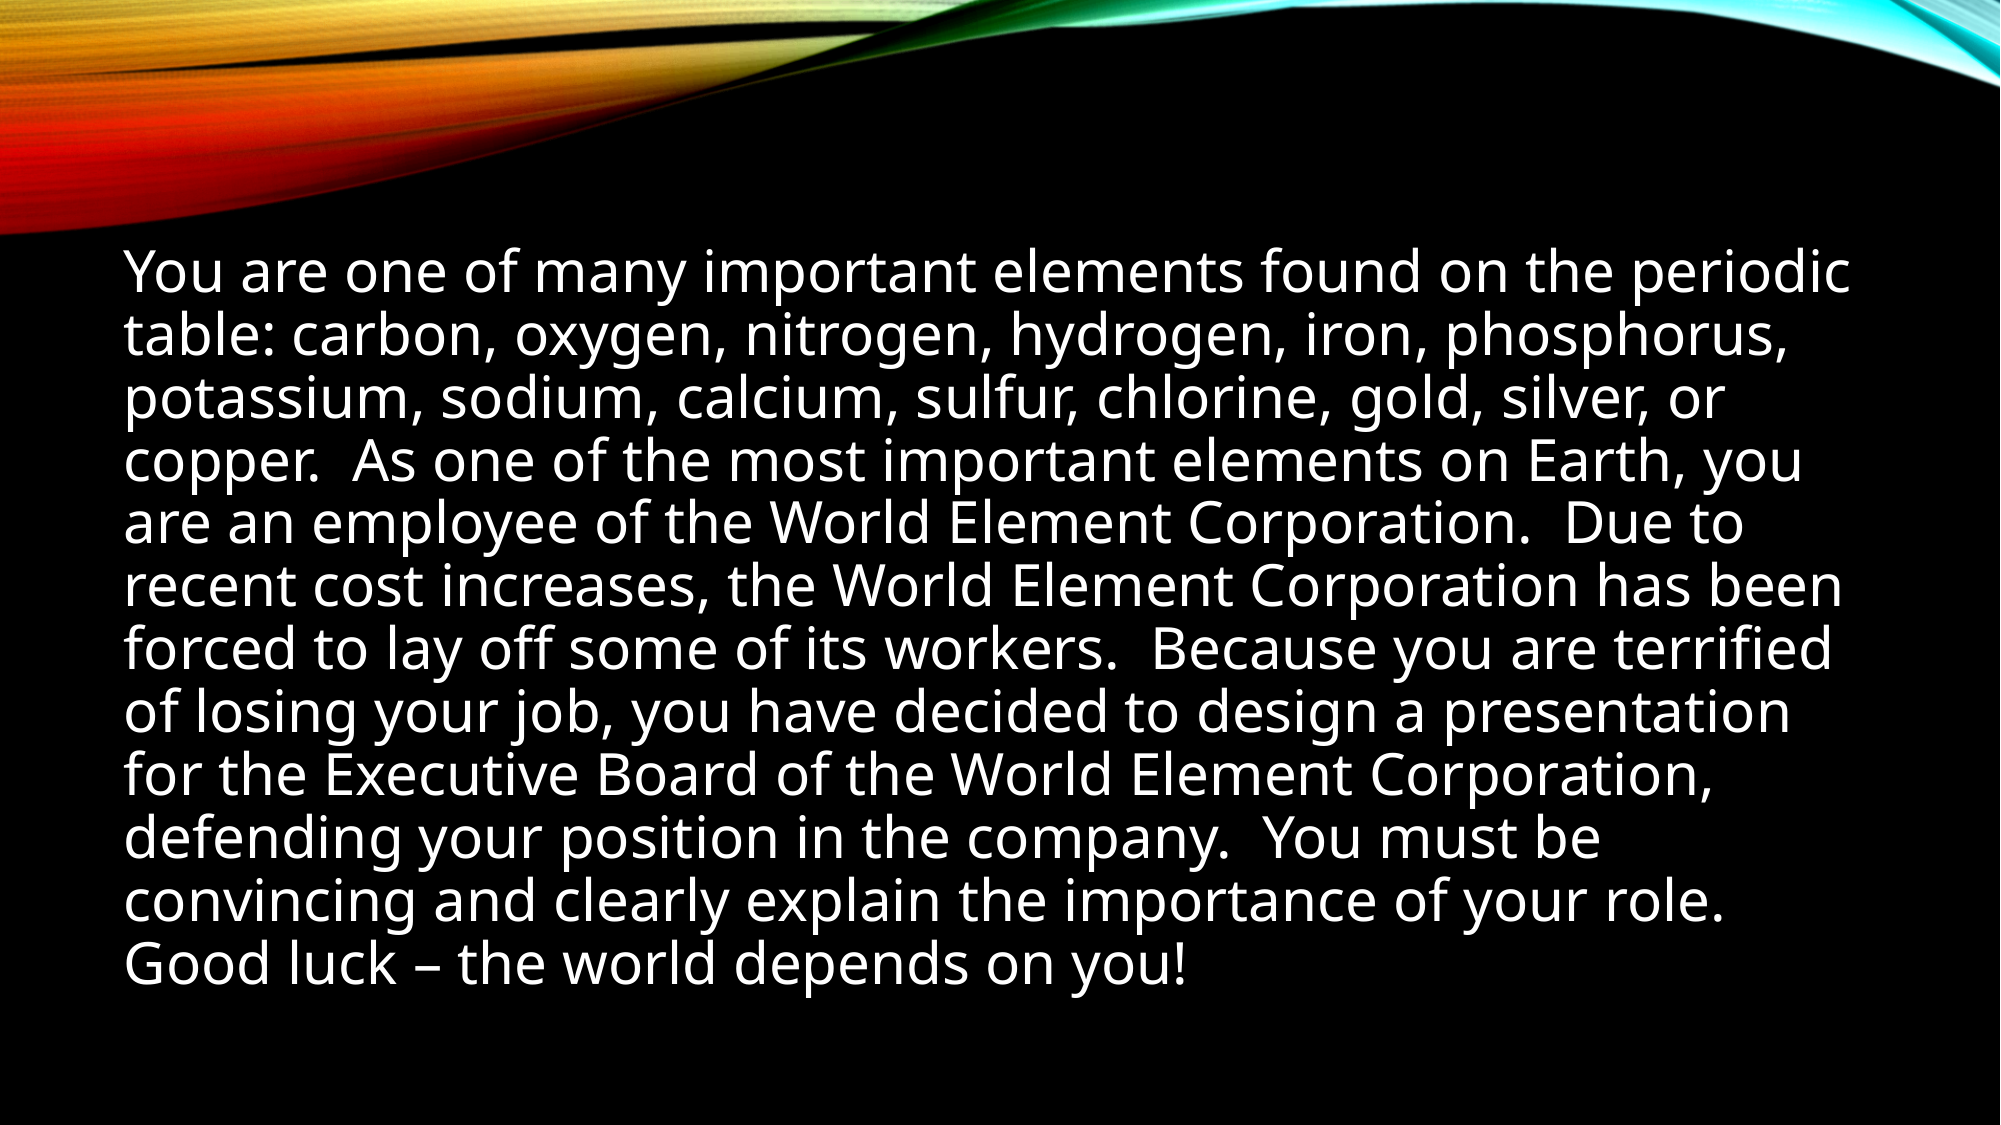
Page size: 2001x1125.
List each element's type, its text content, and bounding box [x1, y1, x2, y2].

list You are one of many important elements found on the periodic table: carbon, oxygen, nitrogen, hydrogen, iron, phosphorus, potassium, sodium, calcium, sulfur, chlorine, gold, silver, or copper. As one of the most important elements on Earth, you are an employee of the World Element Corporation. Due to recent cost increases, the World Element Corporation has been forced to lay off some of its workers. Because you are terrified of losing your job, you have decided to design a presentation for the Executive Board of the World Element Corporation, defending your position in the company. You must be convincing and clearly explain the importance of your role. Good luck – the world depends on you! [109, 234, 1884, 895]
picture [0, 0, 2000, 237]
